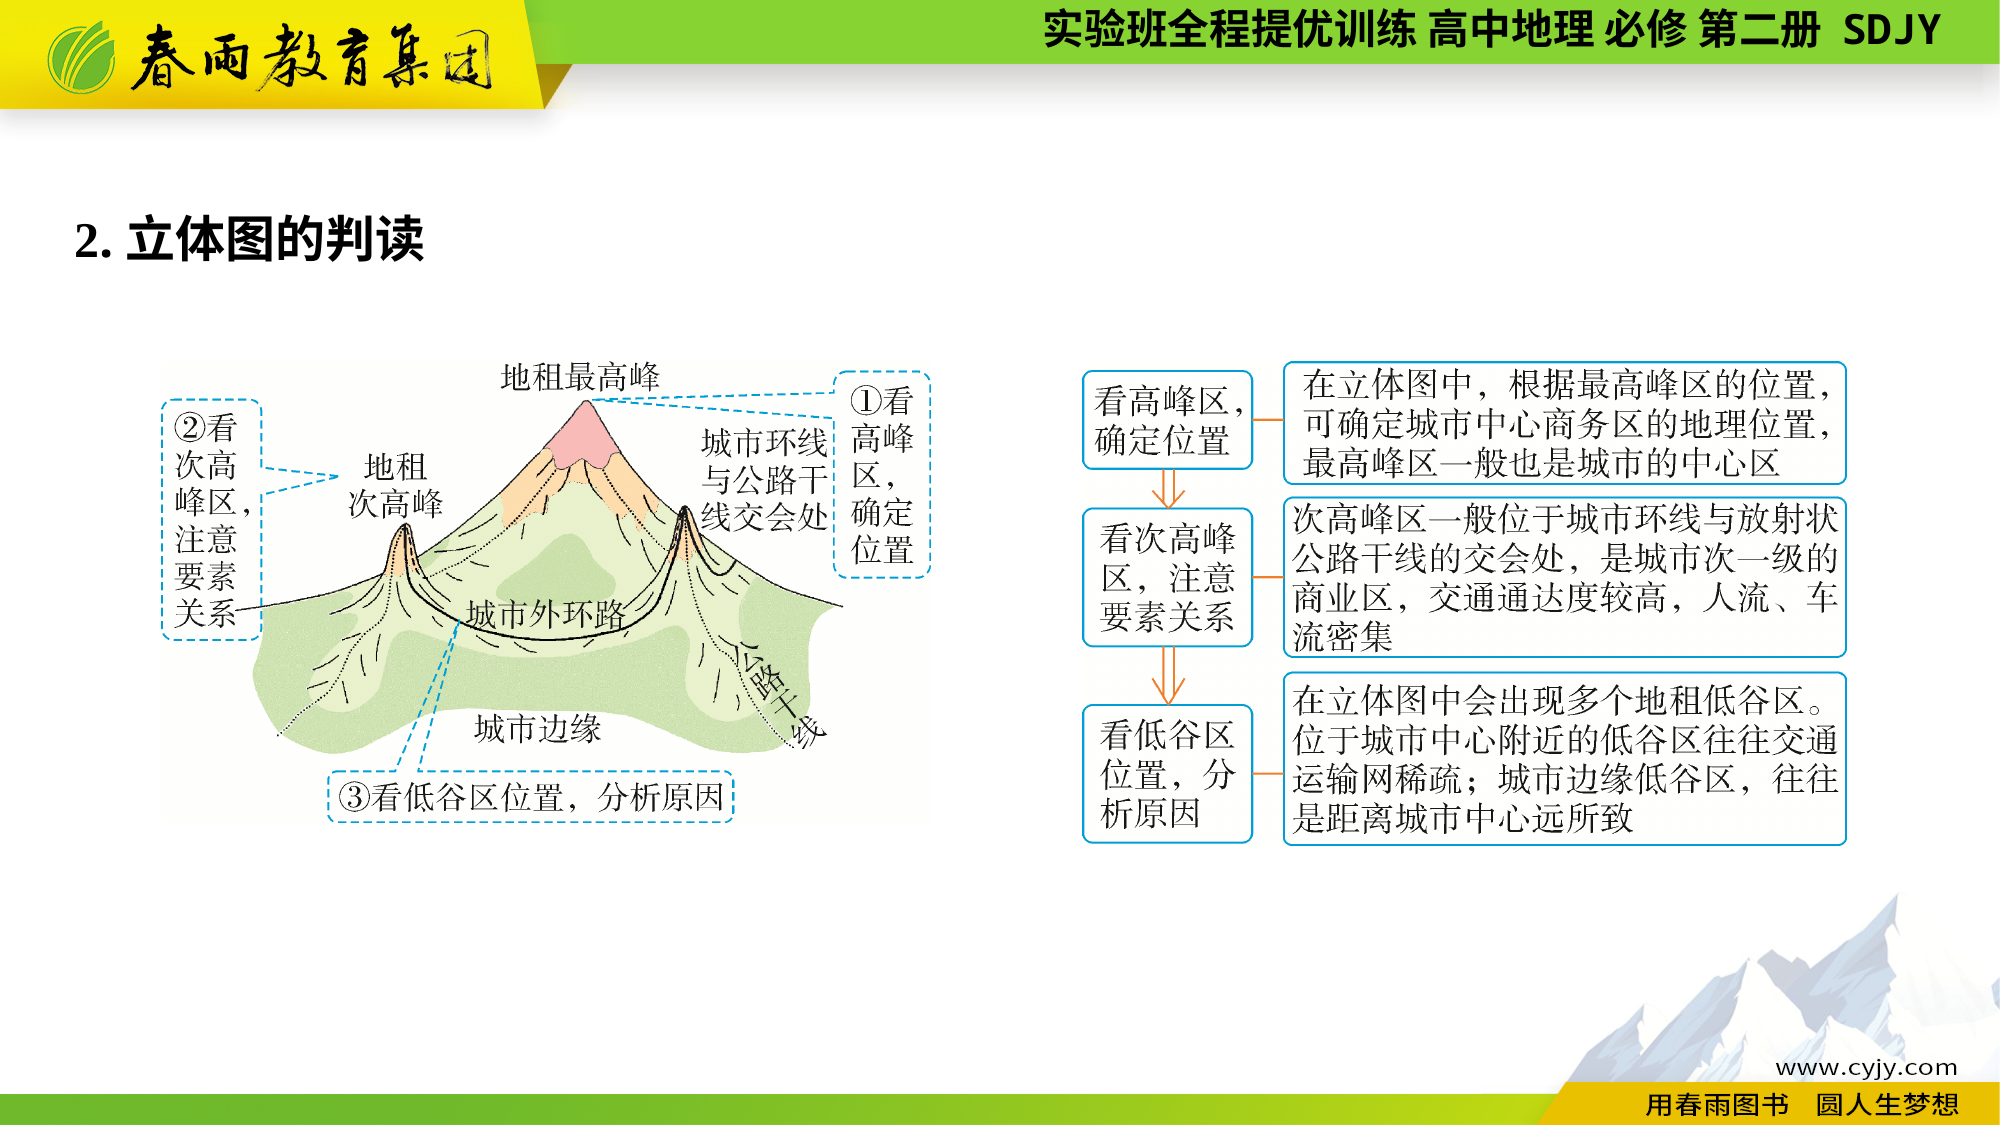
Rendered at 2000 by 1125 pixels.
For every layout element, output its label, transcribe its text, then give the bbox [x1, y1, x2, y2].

list 2.立体图的判读 [59, 169, 1944, 265]
picture [0, 0, 2000, 1125]
